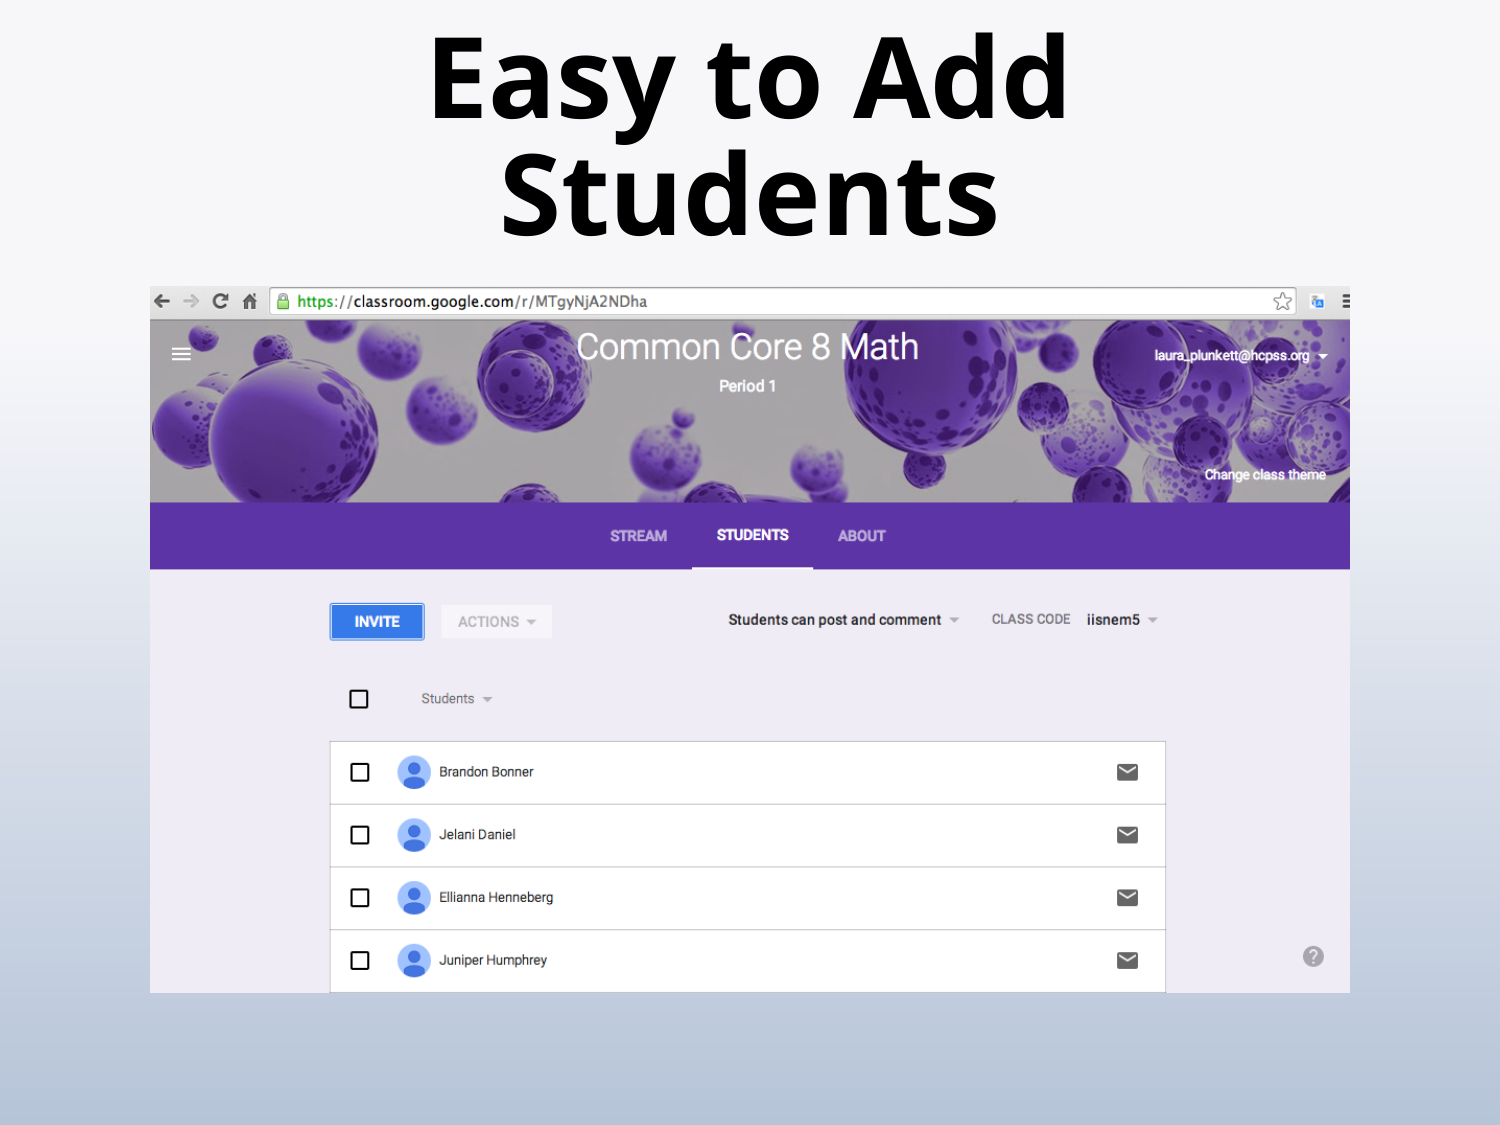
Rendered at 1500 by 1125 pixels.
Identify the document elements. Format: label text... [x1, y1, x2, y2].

title Easy to Add Students [150, 37, 1350, 245]
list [148, 284, 1352, 995]
